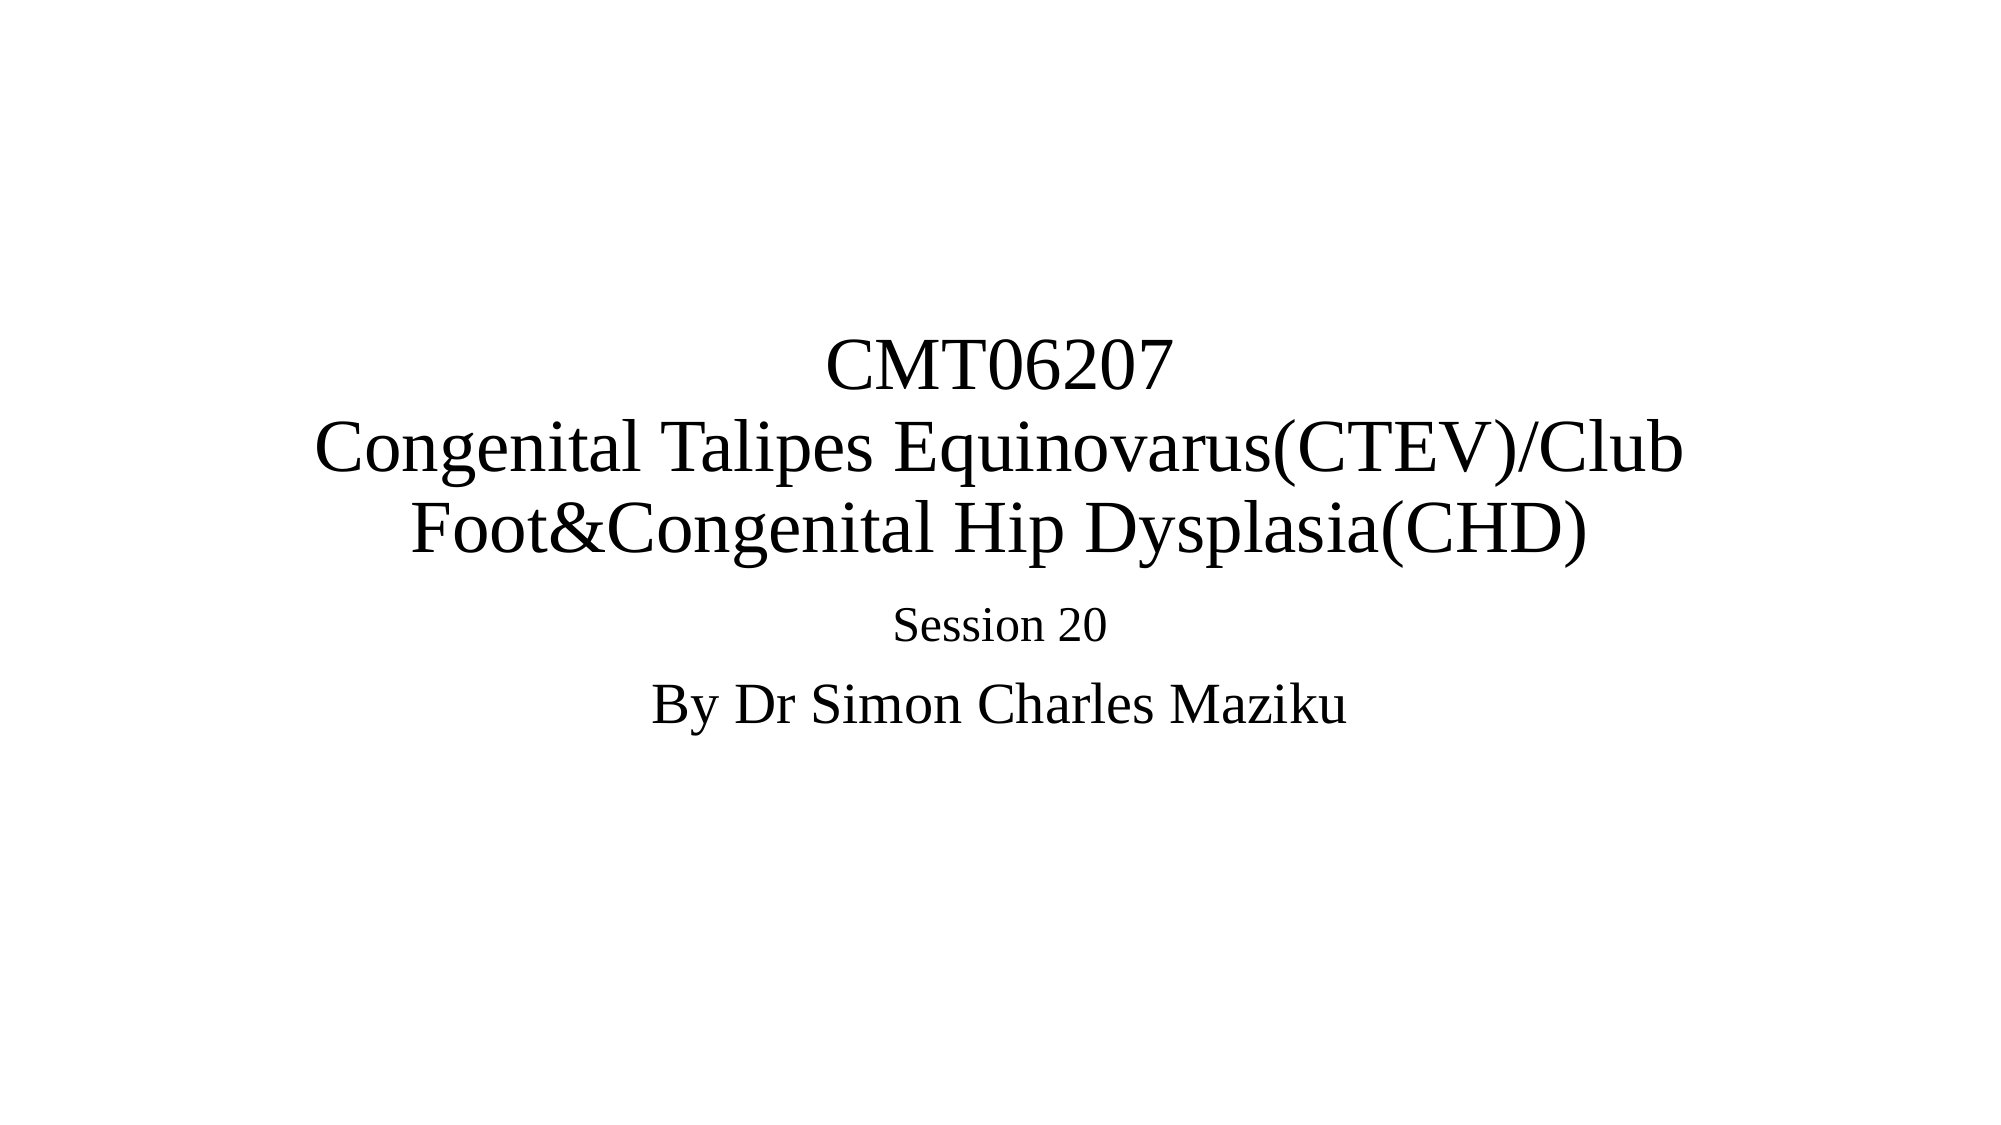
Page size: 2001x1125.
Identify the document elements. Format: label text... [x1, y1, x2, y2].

subtitle Session 20 By Dr Simon Charles Maziku [249, 590, 1750, 863]
title CMT06207 Congenital Talipes Equinovarus(CTEV)/Club Foot&Congenital Hip Dysplasia(CHD) [249, 184, 1750, 576]
